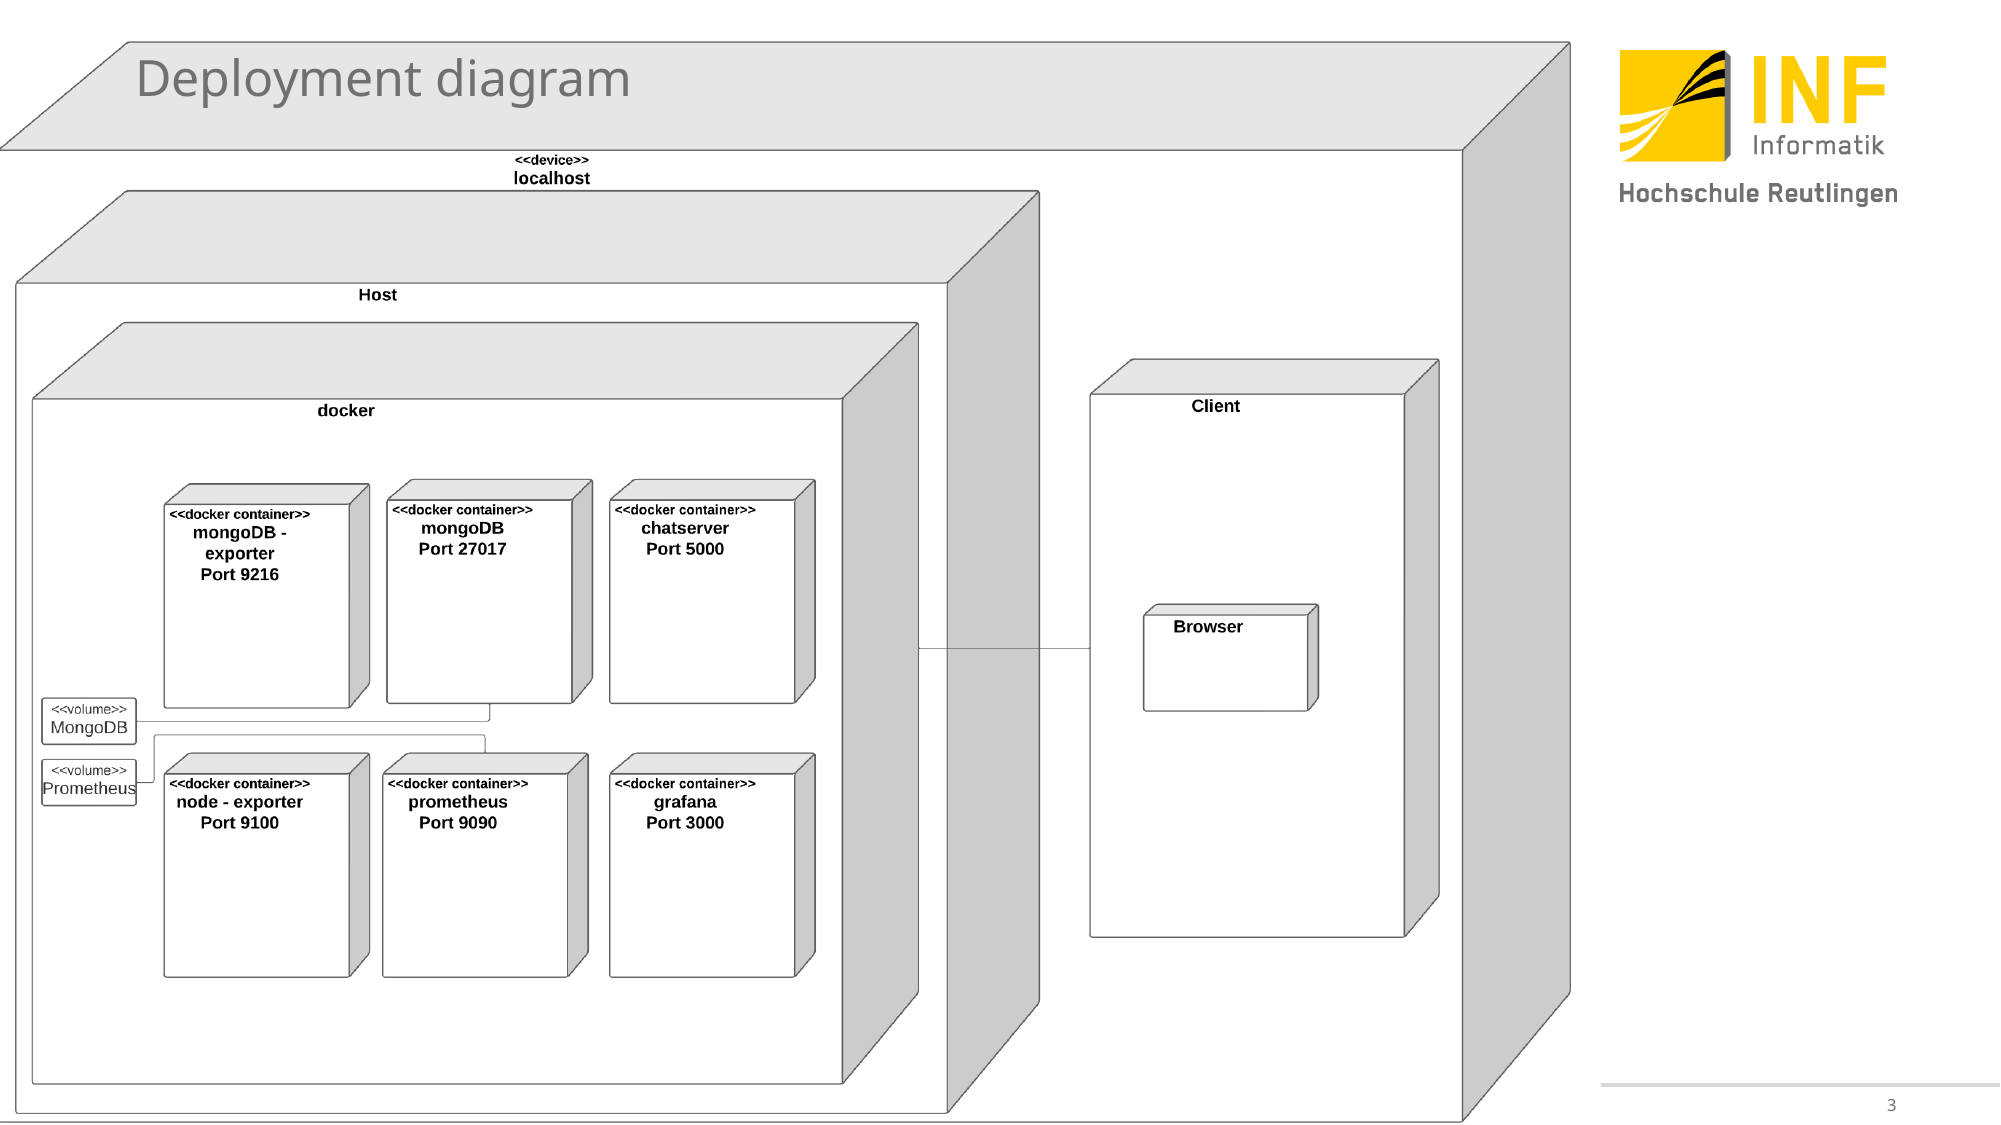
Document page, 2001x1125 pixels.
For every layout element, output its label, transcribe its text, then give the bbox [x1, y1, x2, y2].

picture [1620, 50, 1897, 207]
picture [0, 0, 1601, 1125]
slide_number 3 [1752, 1087, 1897, 1125]
